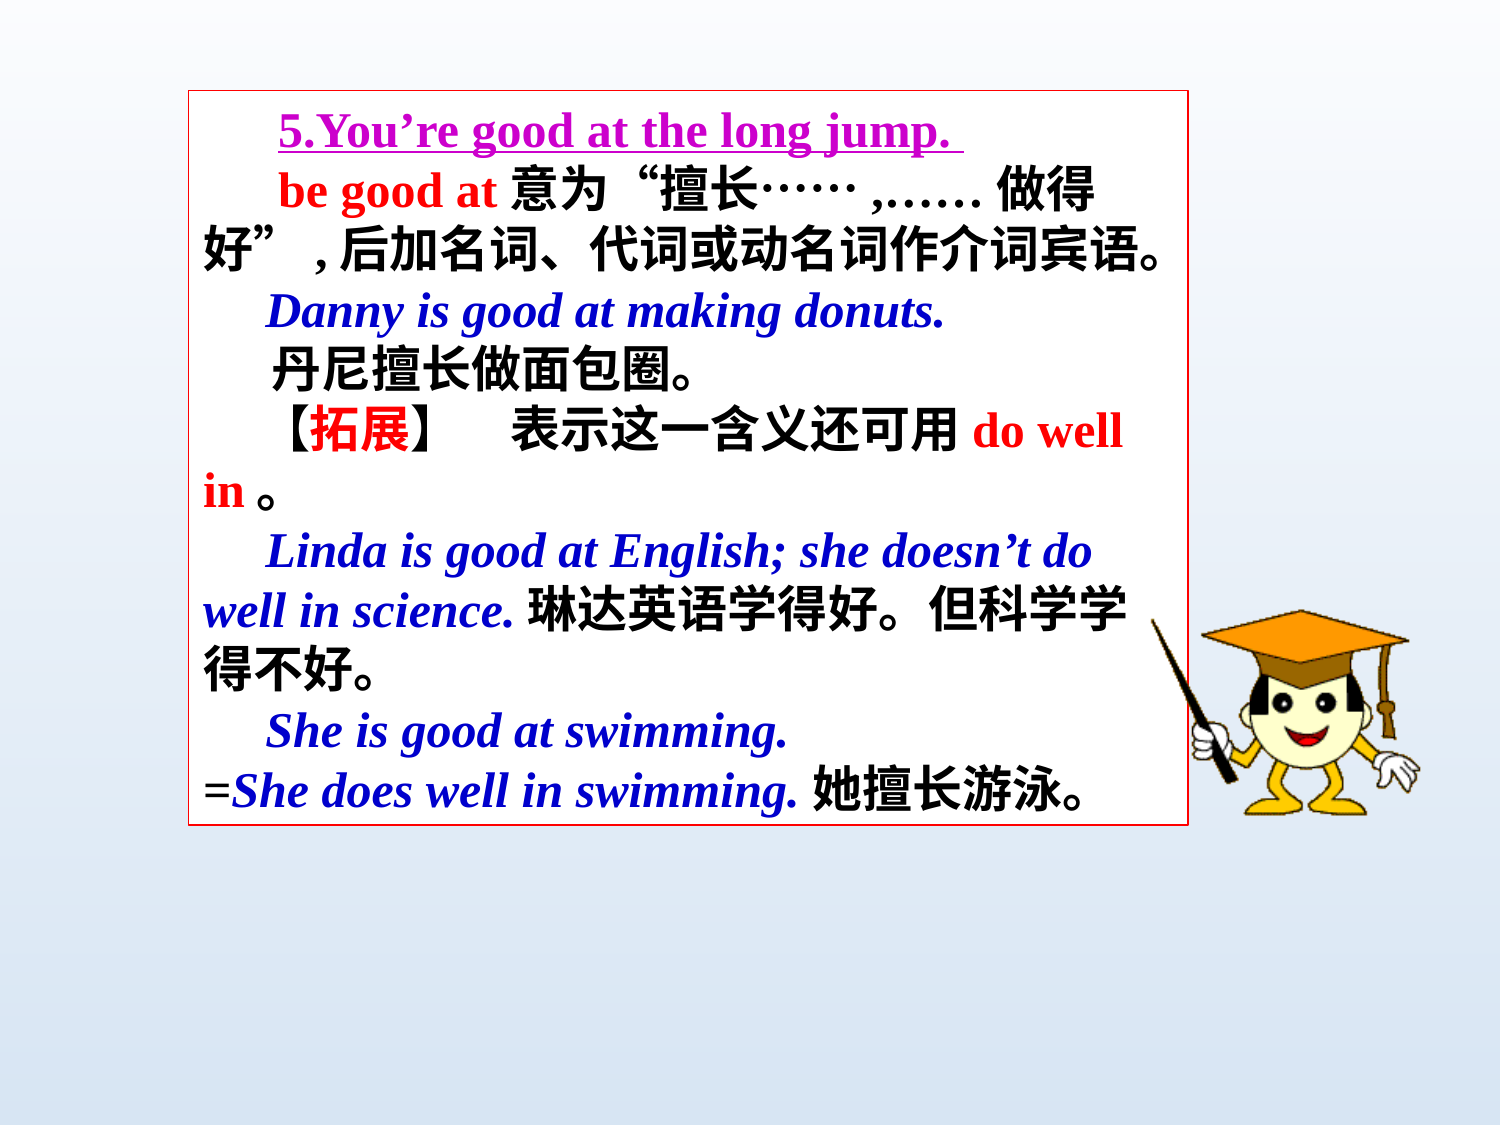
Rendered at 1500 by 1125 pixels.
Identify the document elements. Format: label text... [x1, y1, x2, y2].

text_box 5.You’re good at the long jump. be good at意为“擅长……,……做得好”,后加名词、代词或动名词作介词宾语。 Danny is good at making donuts. 丹尼擅长做面包圈。 【拓展】 表示这一含义还可用do well in。 Linda is good at English; she doesn’t do well in science.琳达英语学得好。但科学学得不好。 She is good at swimming. =She does well in swimming.她擅长游泳。 [188, 90, 1189, 826]
picture [1131, 594, 1445, 830]
